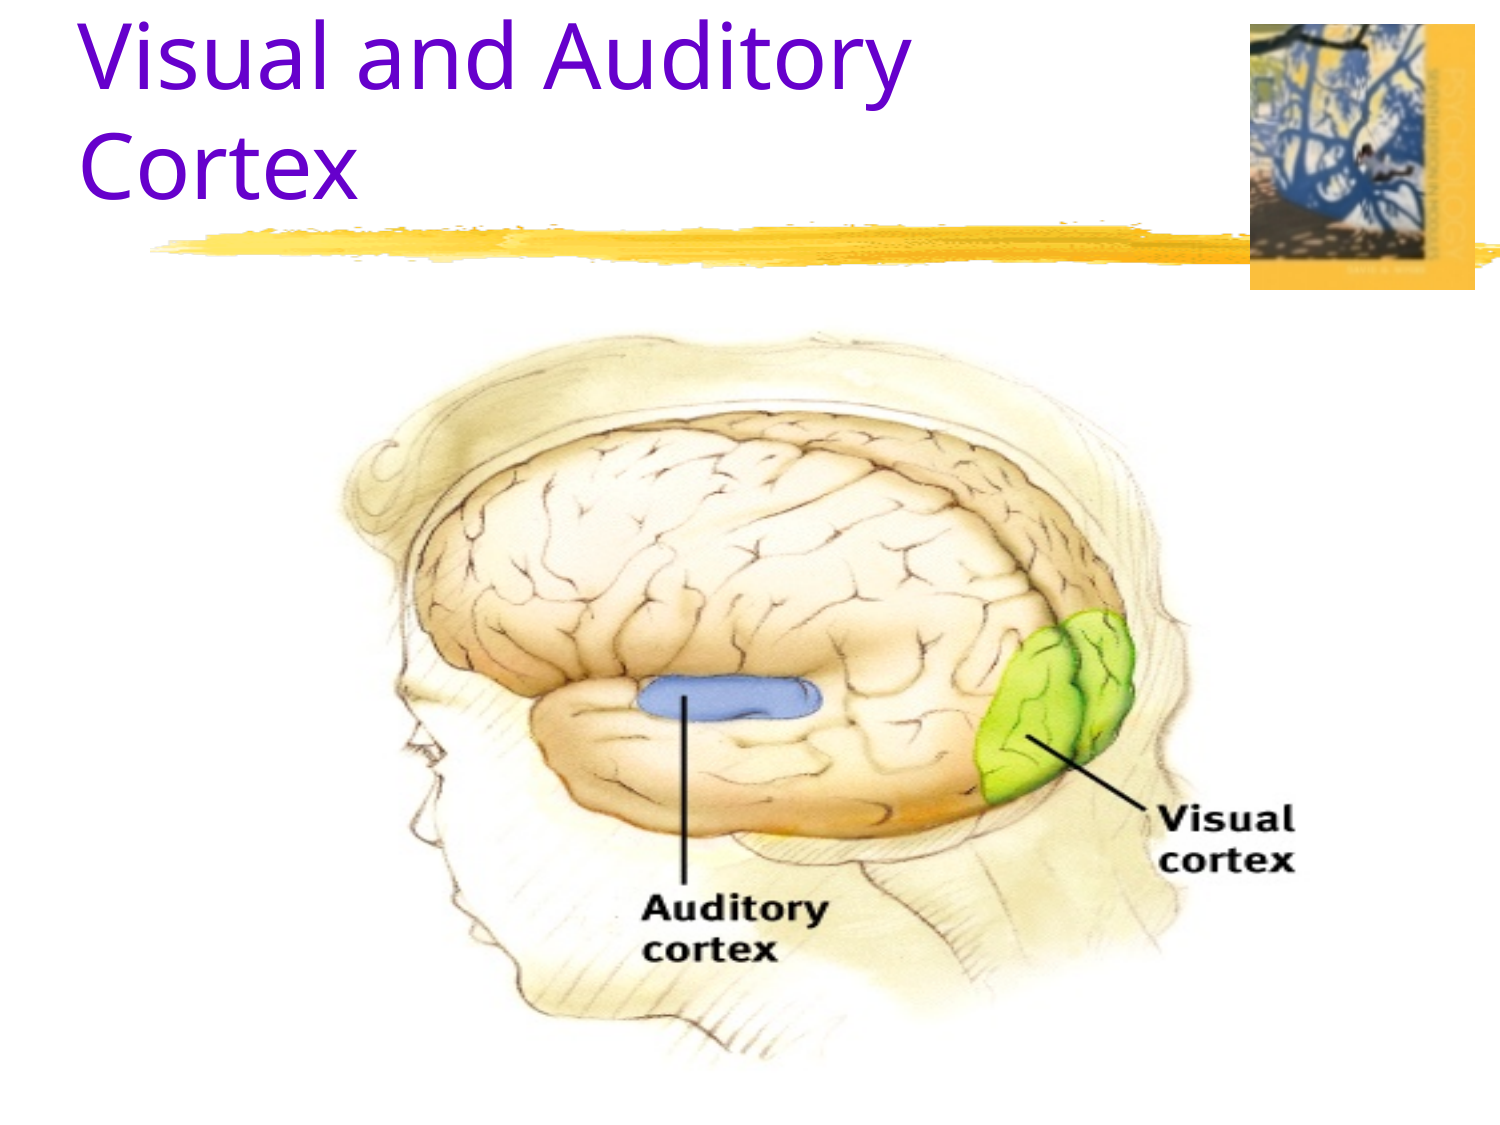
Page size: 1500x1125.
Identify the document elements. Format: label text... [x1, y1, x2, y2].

picture [187, 299, 1413, 1125]
picture [150, 24, 1500, 290]
title Visual and Auditory Cortex [62, 37, 1209, 226]
